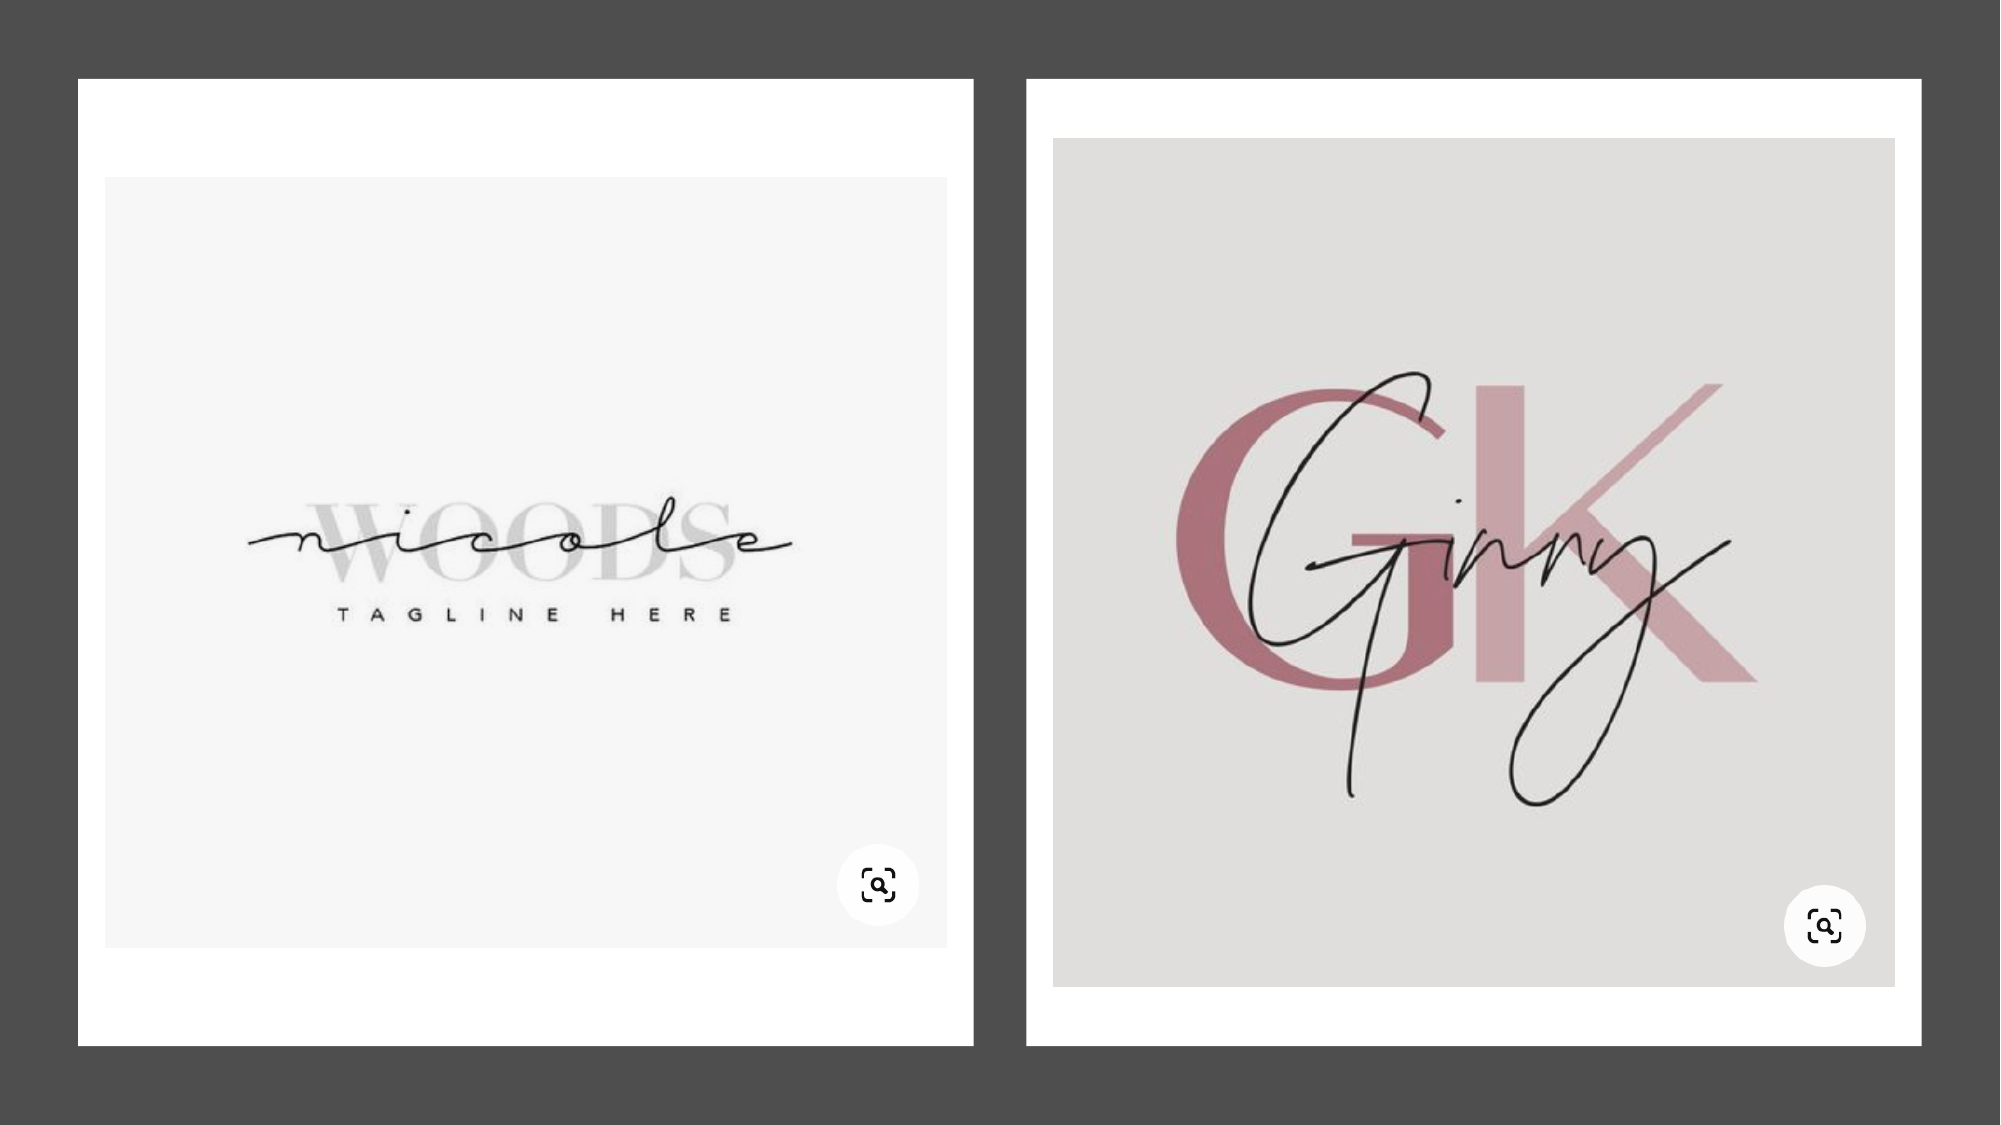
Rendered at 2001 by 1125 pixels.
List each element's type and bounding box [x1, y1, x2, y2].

text_box [0, 0, 2000, 1125]
text_box [77, 78, 975, 1047]
picture [1053, 138, 1895, 987]
picture [105, 177, 947, 948]
text_box [1025, 78, 1923, 1047]
